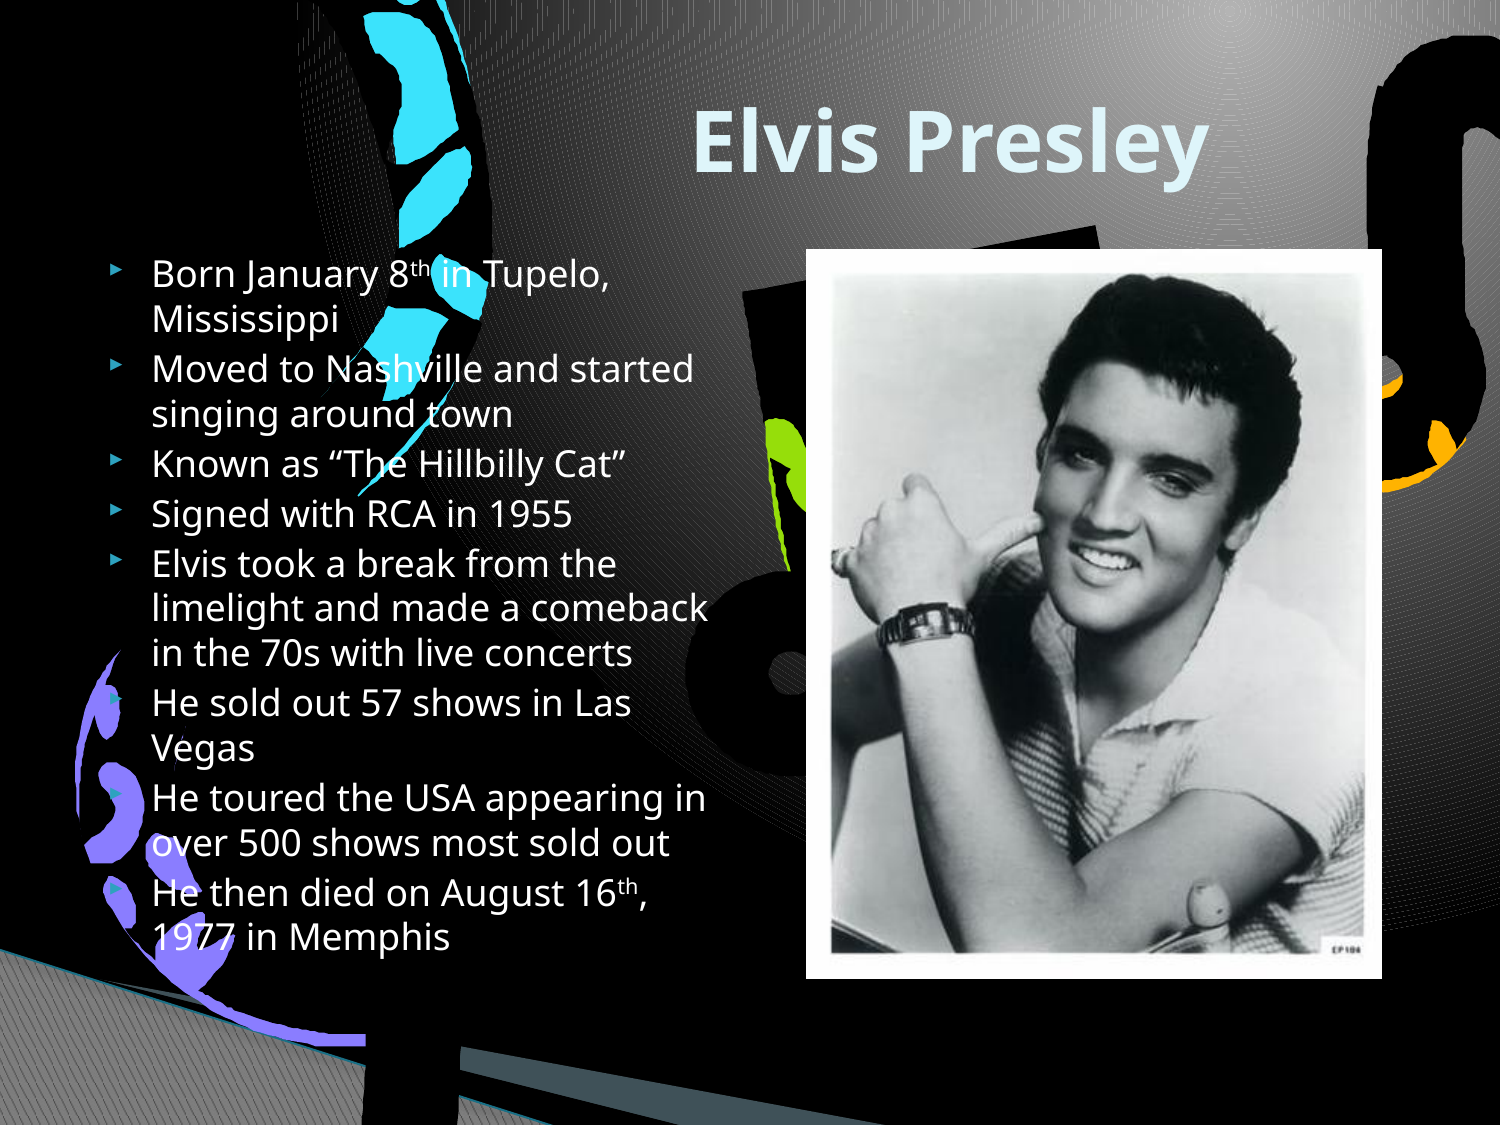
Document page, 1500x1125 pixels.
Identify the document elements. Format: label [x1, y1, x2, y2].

list [805, 249, 1382, 979]
picture [0, 0, 1500, 1125]
